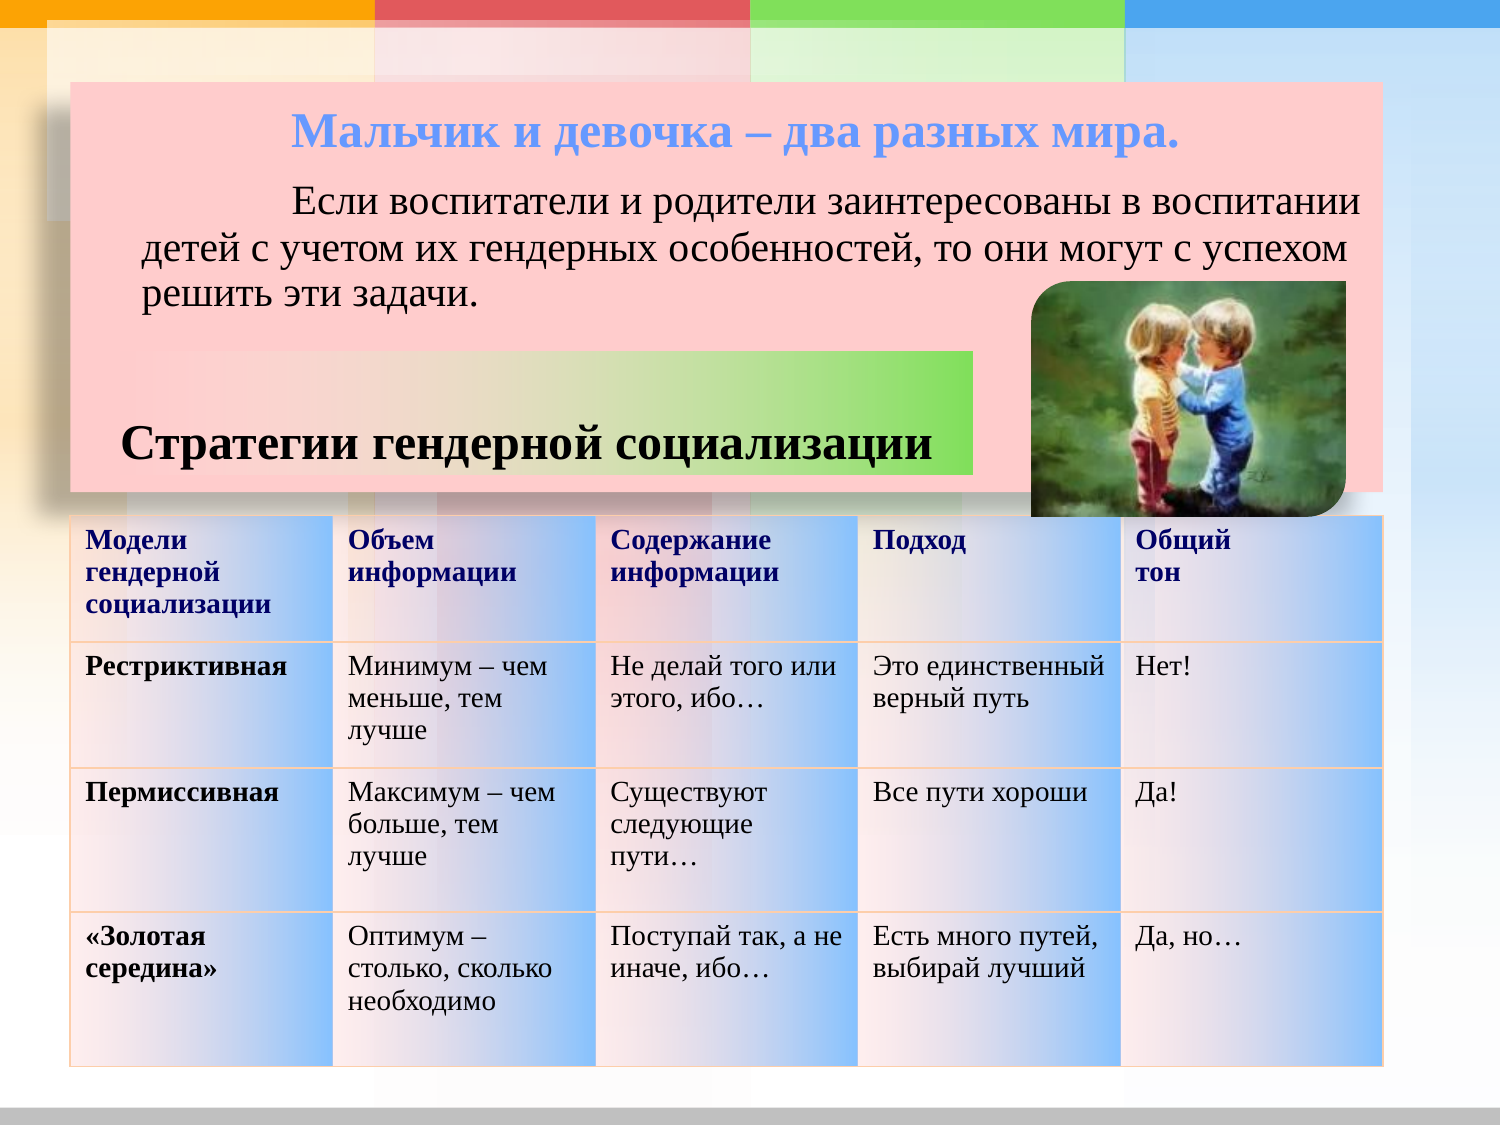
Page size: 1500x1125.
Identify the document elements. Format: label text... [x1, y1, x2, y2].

table_cell Нет! [1120, 643, 1382, 767]
picture [1030, 280, 1347, 518]
list Мальчик и девочка – два разных мира. Если воспитатели и родители заинтересованы в воспитании детей с учетом их гендерных особенностей, то они могут с успехом решить эти задачи. [70, 81, 1384, 493]
table_cell Оптимум – столько, сколько необходимо [333, 913, 595, 1066]
table_cell Максимум – чем больше, тем лучше [333, 769, 595, 911]
table_cell «Золотая середина» [71, 913, 333, 1066]
table_cell Не делай того или этого, ибо… [595, 643, 858, 767]
table_header Модели гендерной социализации [71, 516, 333, 641]
table_cell Поступай так, а не иначе, ибо… [595, 913, 858, 1066]
table_header Объем информации [333, 516, 595, 641]
table_cell Есть много путей, выбирай лучший [858, 913, 1120, 1066]
table_header Содержание информации [595, 516, 858, 641]
table_cell Рестриктивная [71, 643, 333, 767]
table_cell Все пути хороши [858, 769, 1120, 911]
text_box Стратегии гендерной социализации [105, 410, 985, 469]
table_header Общий тон [1120, 516, 1382, 641]
table_cell Существуют следующие пути… [595, 769, 858, 911]
table_cell Минимум – чем меньше, тем лучше [333, 643, 595, 767]
table_cell Да! [1120, 769, 1382, 911]
text_box [117, 351, 973, 410]
table_cell Да, но… [1120, 913, 1382, 1066]
table_header Подход [858, 516, 1120, 641]
table_cell Это единственный верный путь [858, 643, 1120, 767]
text_box [117, 469, 973, 475]
table_cell Пермиссивная [71, 769, 333, 911]
